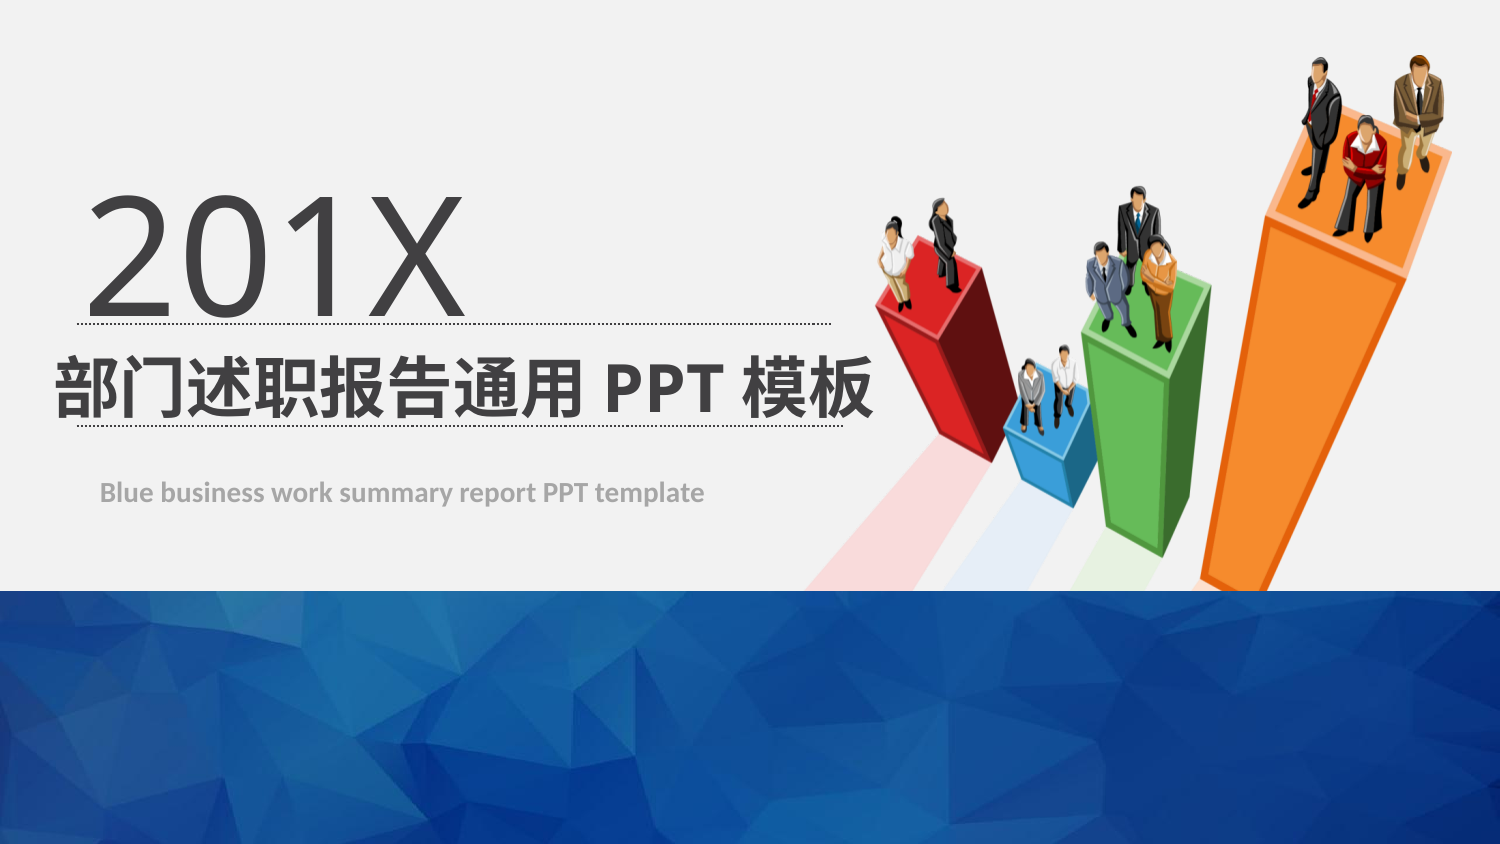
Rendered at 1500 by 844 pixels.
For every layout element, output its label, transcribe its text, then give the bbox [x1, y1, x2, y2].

picture [0, 55, 1500, 844]
text_box 部门述职报告通用PPT模板 [38, 322, 754, 433]
text_box Blue business work summary report PPT template [85, 459, 721, 516]
text_box 201X [67, 102, 482, 358]
